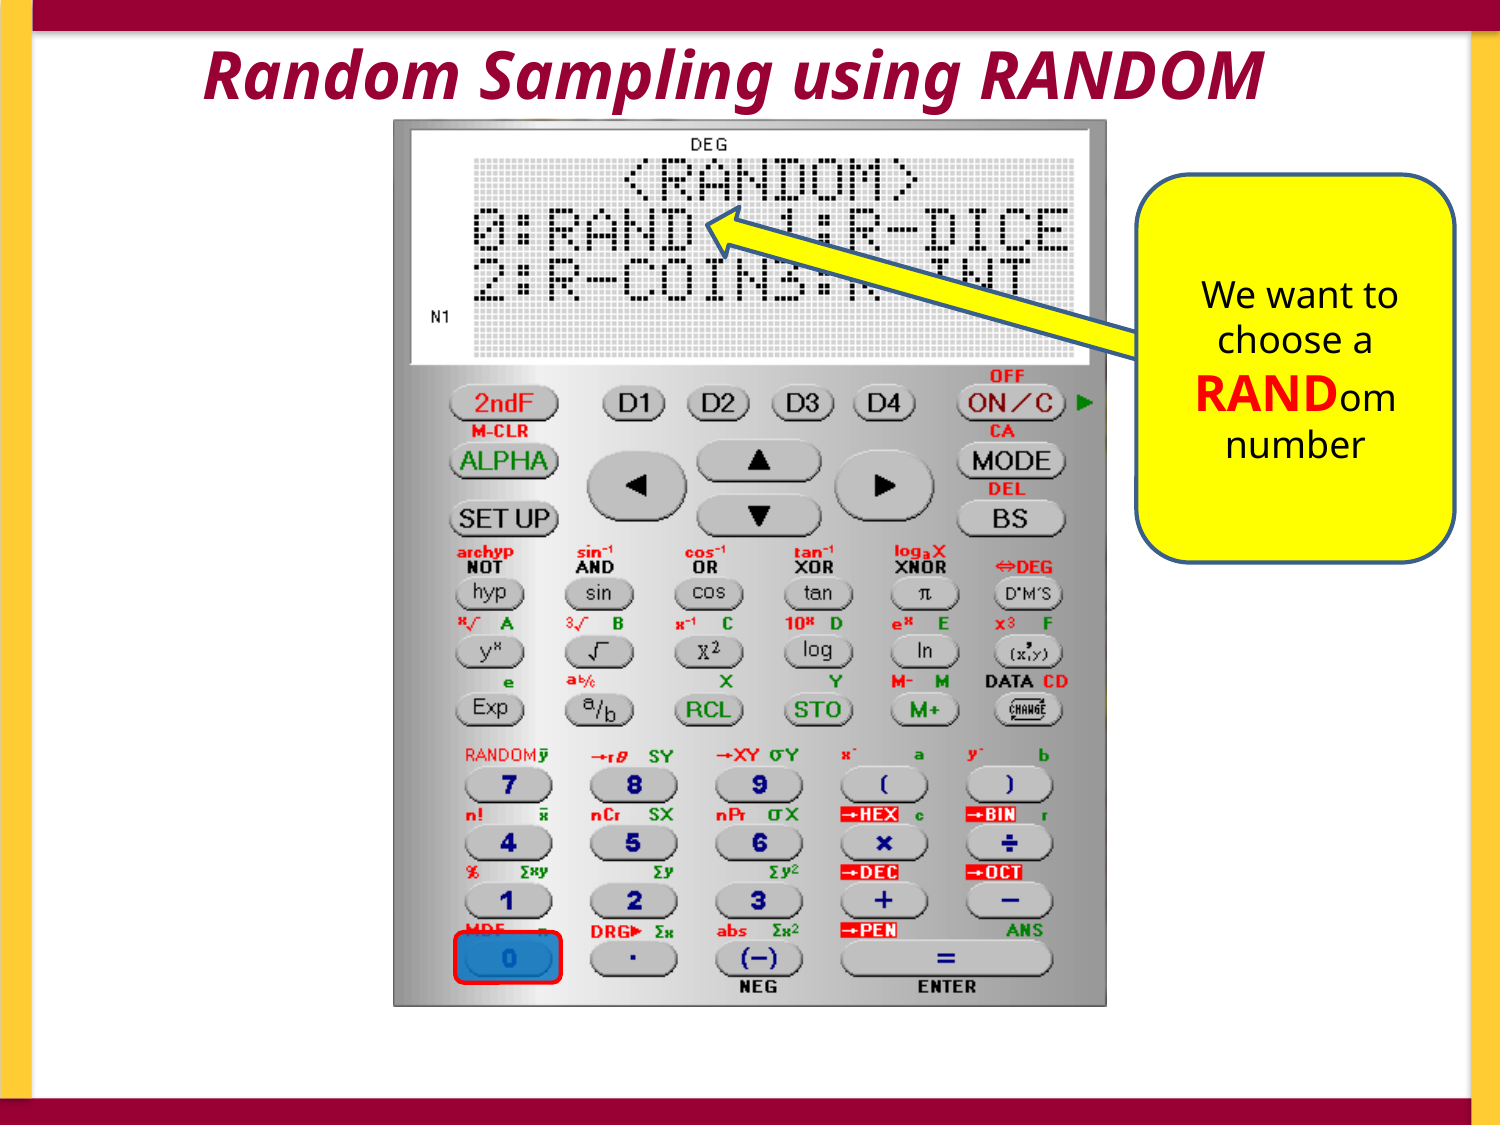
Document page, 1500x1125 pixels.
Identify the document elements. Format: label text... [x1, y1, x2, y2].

picture [393, 118, 1107, 1007]
text_box Random Sampling using RANDOM [51, 25, 1418, 120]
text_box We want to choose a RANDom number [1134, 172, 1457, 565]
text_box [1110, 322, 1134, 361]
